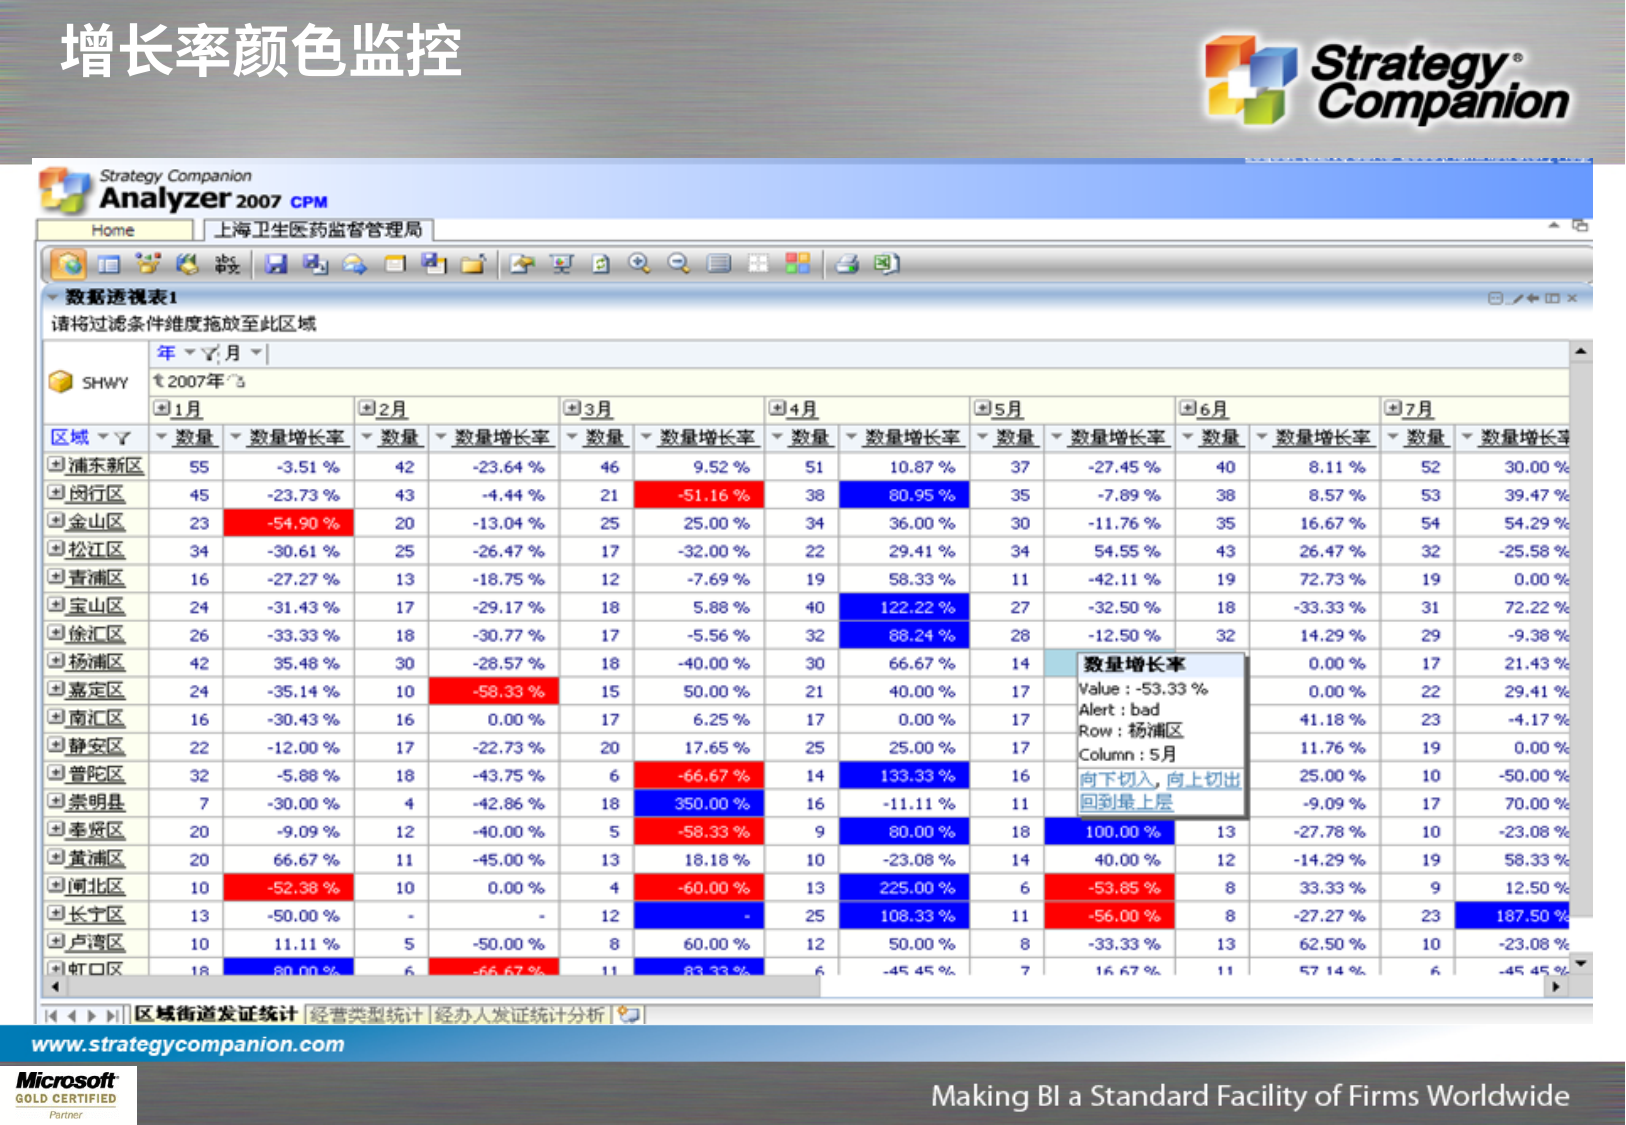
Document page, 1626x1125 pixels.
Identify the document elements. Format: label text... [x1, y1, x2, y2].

picture [32, 1040, 83, 1051]
picture [89, 1040, 99, 1051]
title 增长率颜色监控 [44, 6, 1210, 157]
picture [0, 0, 1625, 1125]
